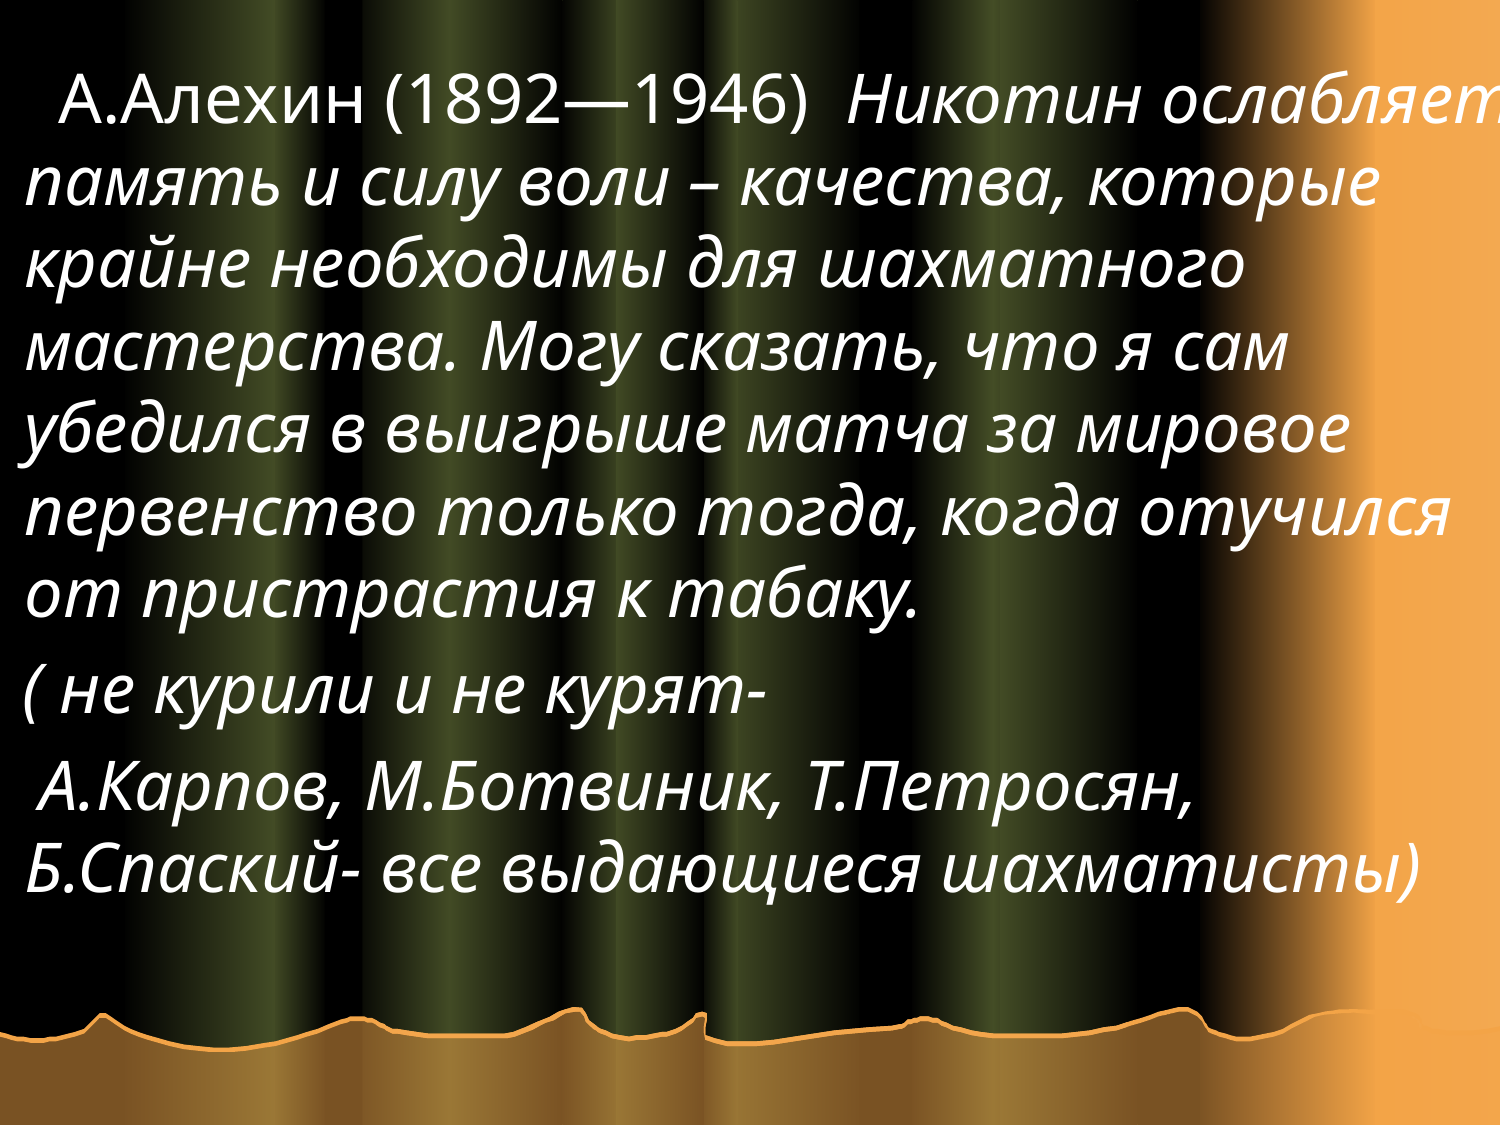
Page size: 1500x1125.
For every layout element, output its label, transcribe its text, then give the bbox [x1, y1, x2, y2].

list А.Алехин (1892—1946) Никотин ослабляет память и силу воли – качества, которые крайне необходимы для шахматного мастерства. Могу сказать, что я сам убедился в выигрыше матча за мировое первенство только тогда, когда отучился от пристрастия к табаку. ( не курили и не курят- А.Карпов, М.Ботвиник, Т.Петросян, Б.Спаский- все выдающиеся шахматисты) [0, 46, 1500, 1006]
